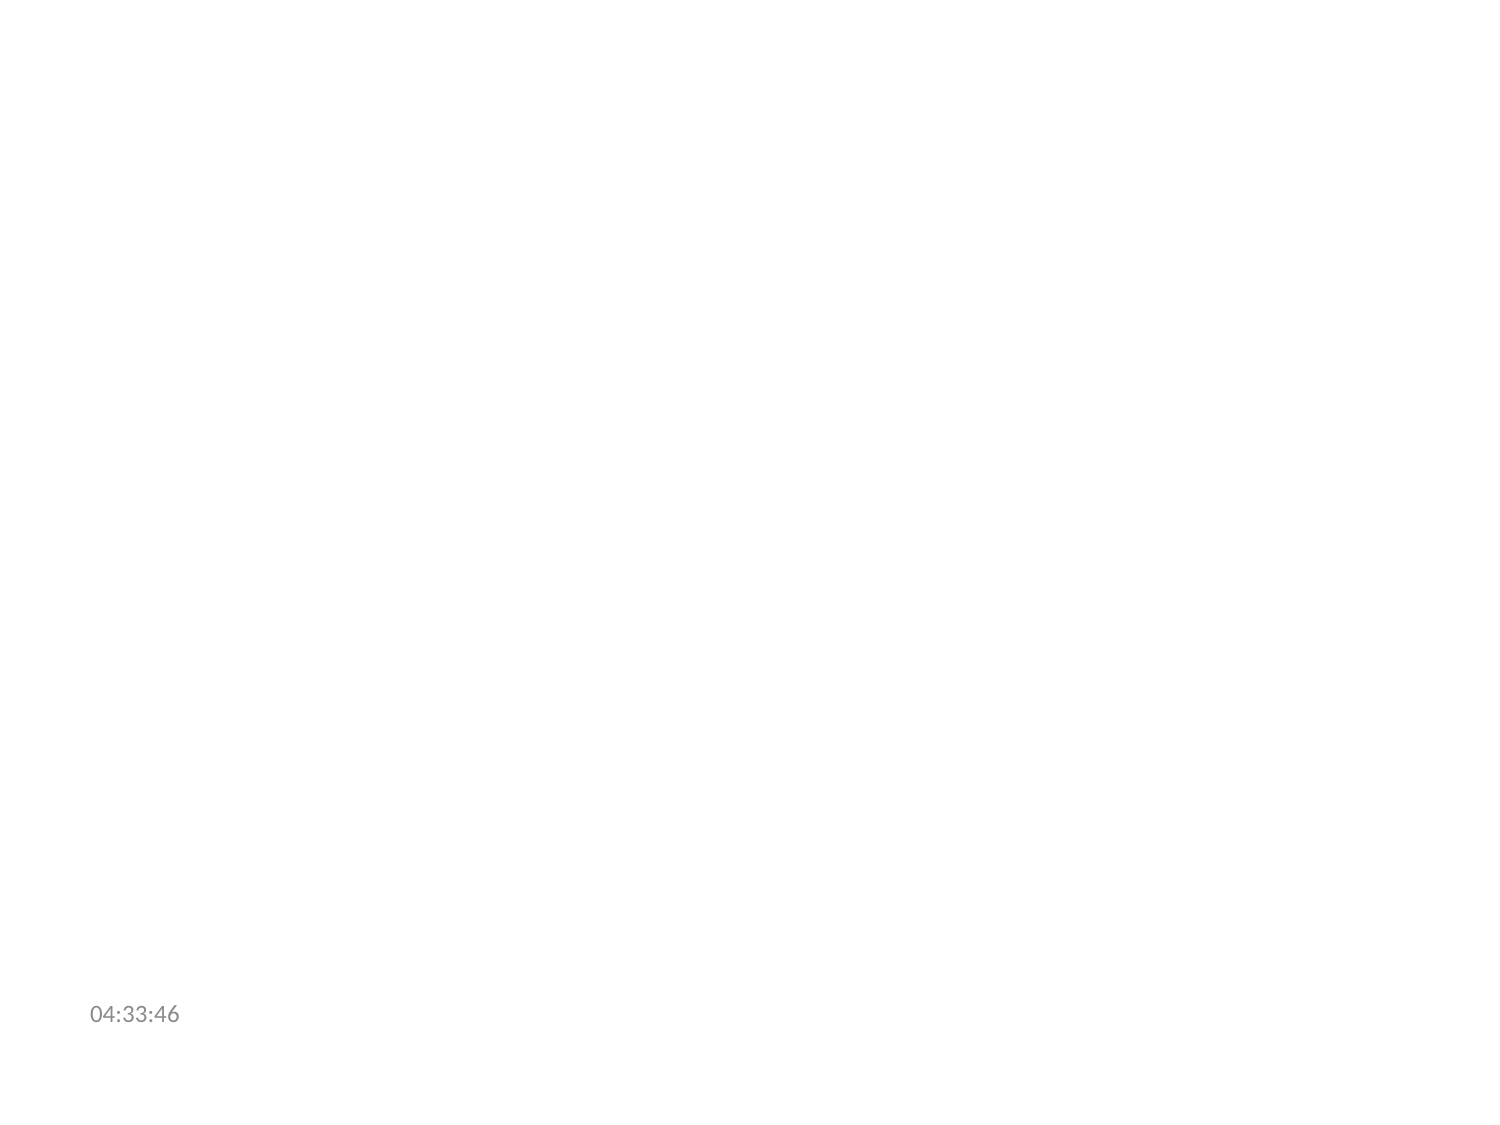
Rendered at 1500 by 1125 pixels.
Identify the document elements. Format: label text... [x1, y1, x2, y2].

text_box 15:35:09 [75, 982, 425, 1043]
